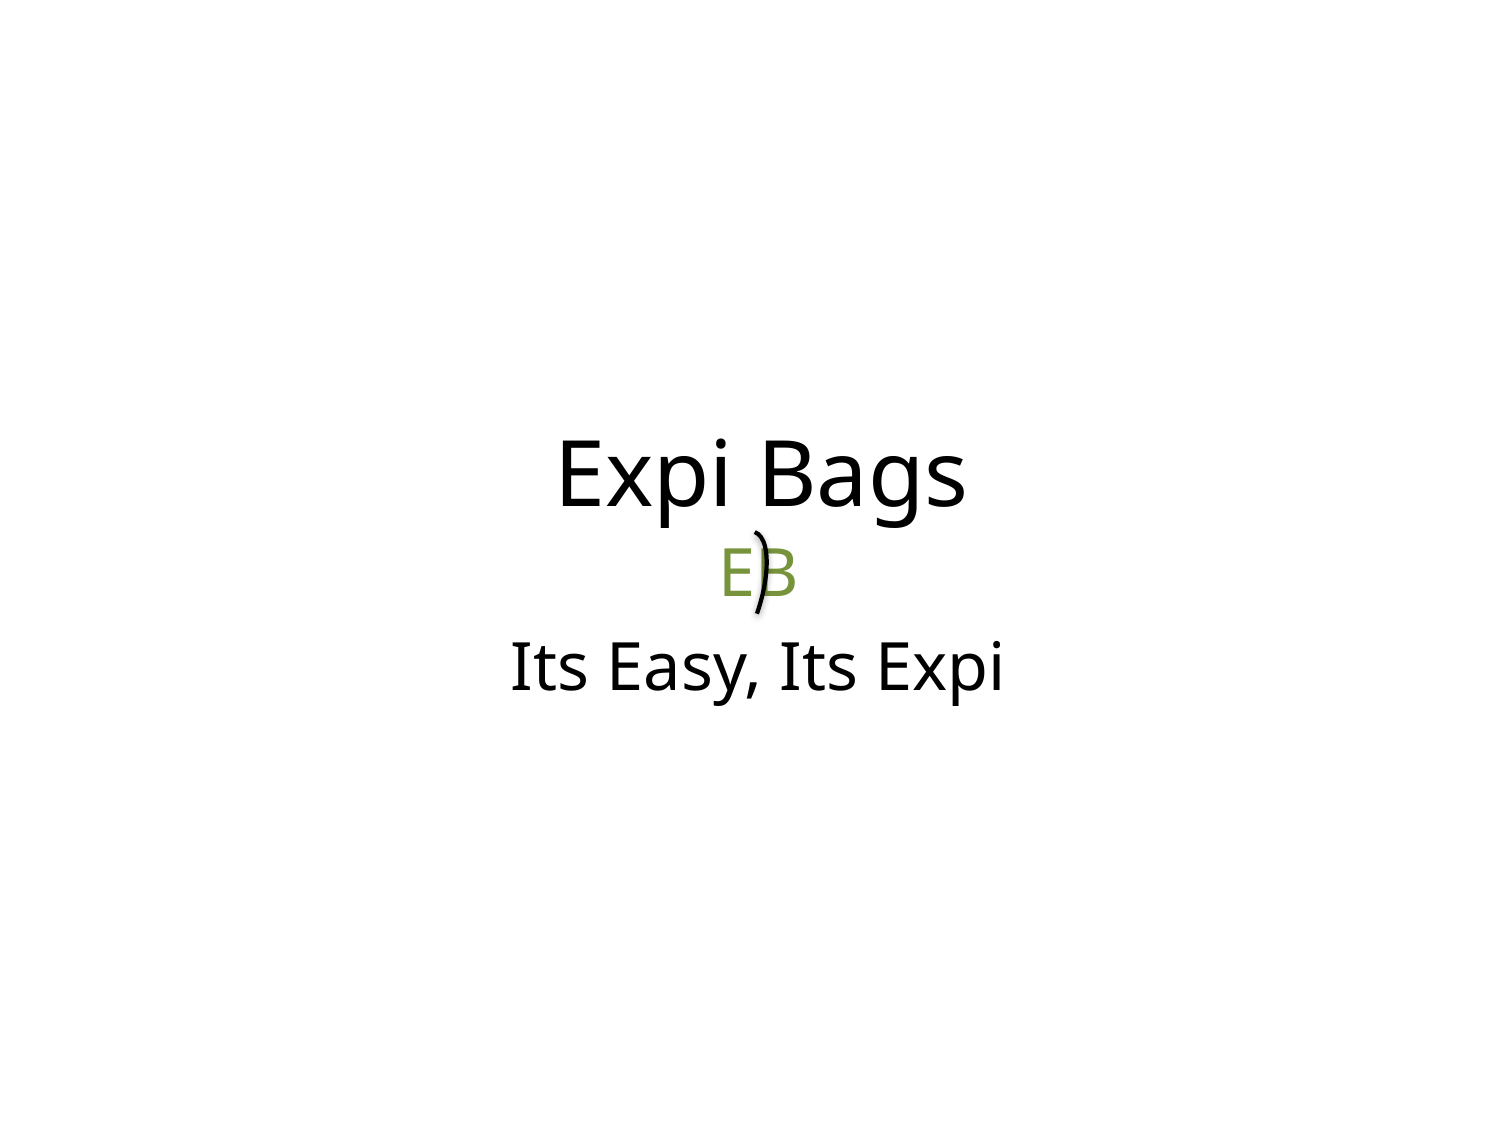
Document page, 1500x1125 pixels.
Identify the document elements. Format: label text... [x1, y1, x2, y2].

text_box [729, 530, 769, 615]
title Expi Bags [112, 349, 1388, 591]
subtitle EB Its Easy, Its Expi [233, 522, 1284, 811]
